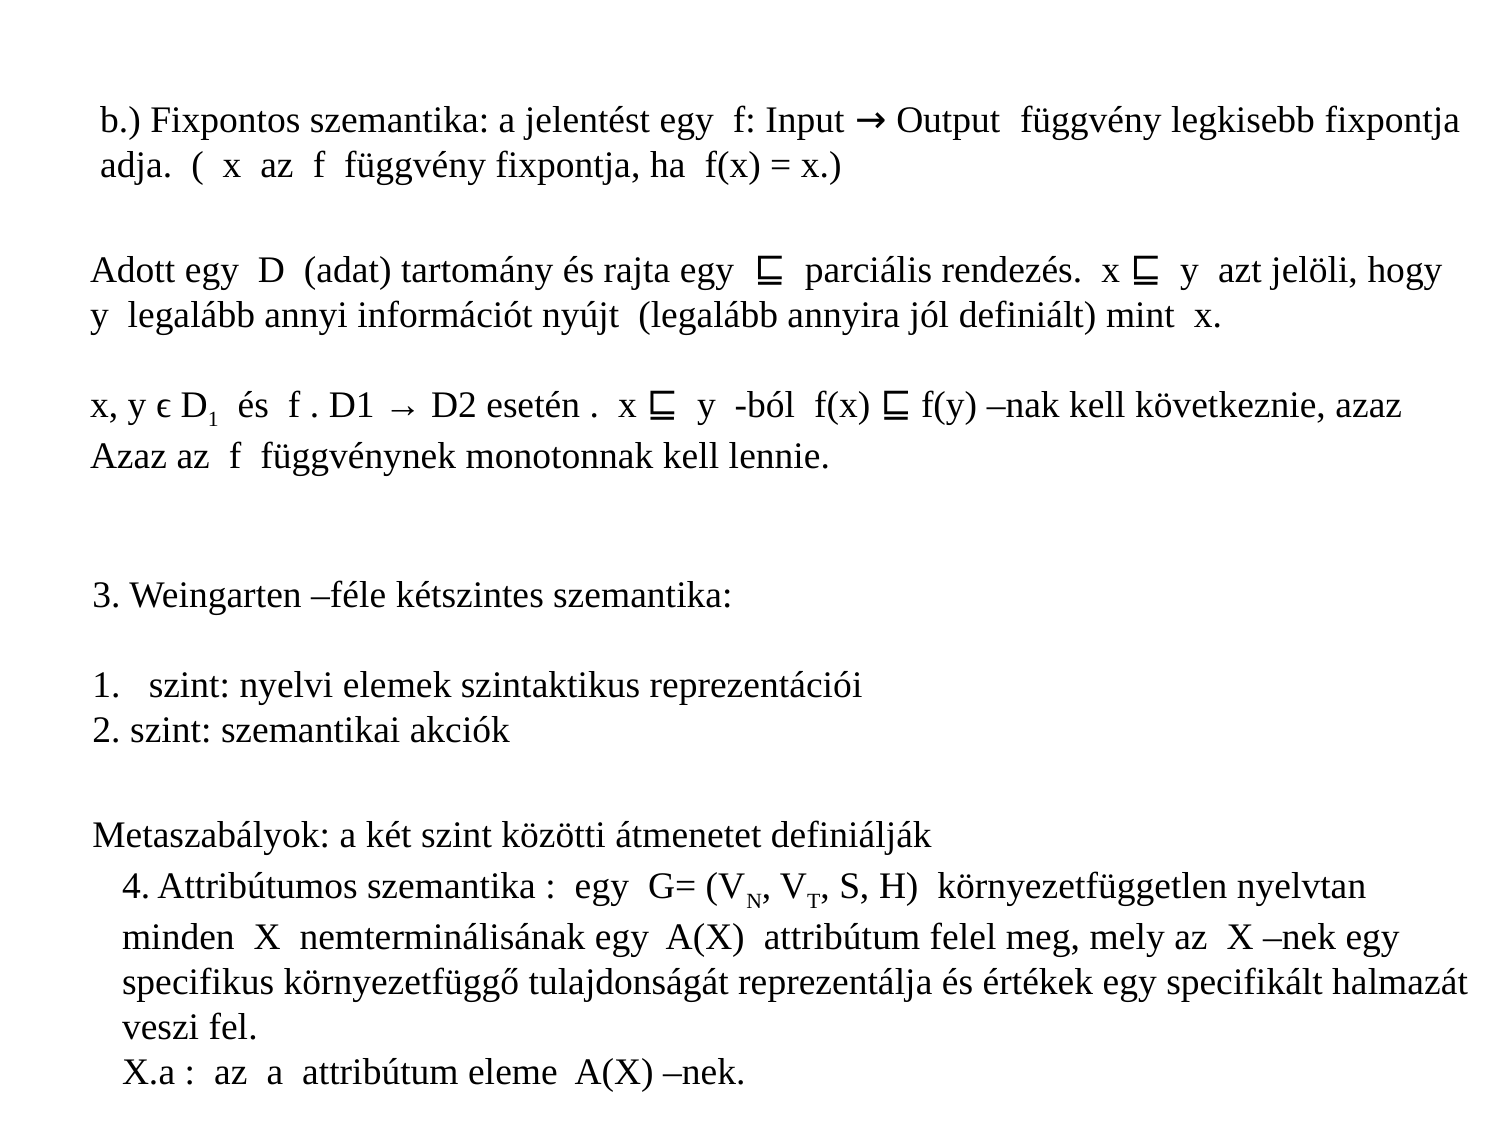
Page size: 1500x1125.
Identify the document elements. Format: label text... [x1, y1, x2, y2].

text_box Adott egy D (adat) tartomány és rajta egy ⊑ parciális rendezés. x ⊑ y azt jelöli, hogy y legalább annyi információt nyújt (legalább annyira jól definiált) mint x. x, y ϵ D1 és f . D1 → D2 esetén . x ⊑ y -ból f(x) ⊑ f(y) –nak kell következnie, azaz Azaz az f függvénynek monotonnak kell lennie. [75, 237, 1459, 484]
text_box b.) Fixpontos szemantika: a jelentést egy f: Input → Output függvény legkisebb fixpontja adja. ( x az f függvény fixpontja, ha f(x) = x.) [85, 87, 1476, 193]
text_box 3. Weingarten –féle kétszintes szemantika: szint: nyelvi elemek szintaktikus reprezentációi 2. szint: szemantikai akciók Metaszabályok: a két szint közötti átmenetet definiálják [77, 562, 949, 863]
text_box 4. Attribútumos szemantika : egy G= (VN, VT, S, H) környezetfüggetlen nyelvtan minden X nemterminálisának egy A(X) attribútum felel meg, mely az X –nek egy specifikus környezetfüggő tulajdonságát reprezentálja és értékek egy specifikált halmazát veszi fel. X.a : az a attribútum eleme A(X) –nek. [107, 853, 1495, 1100]
